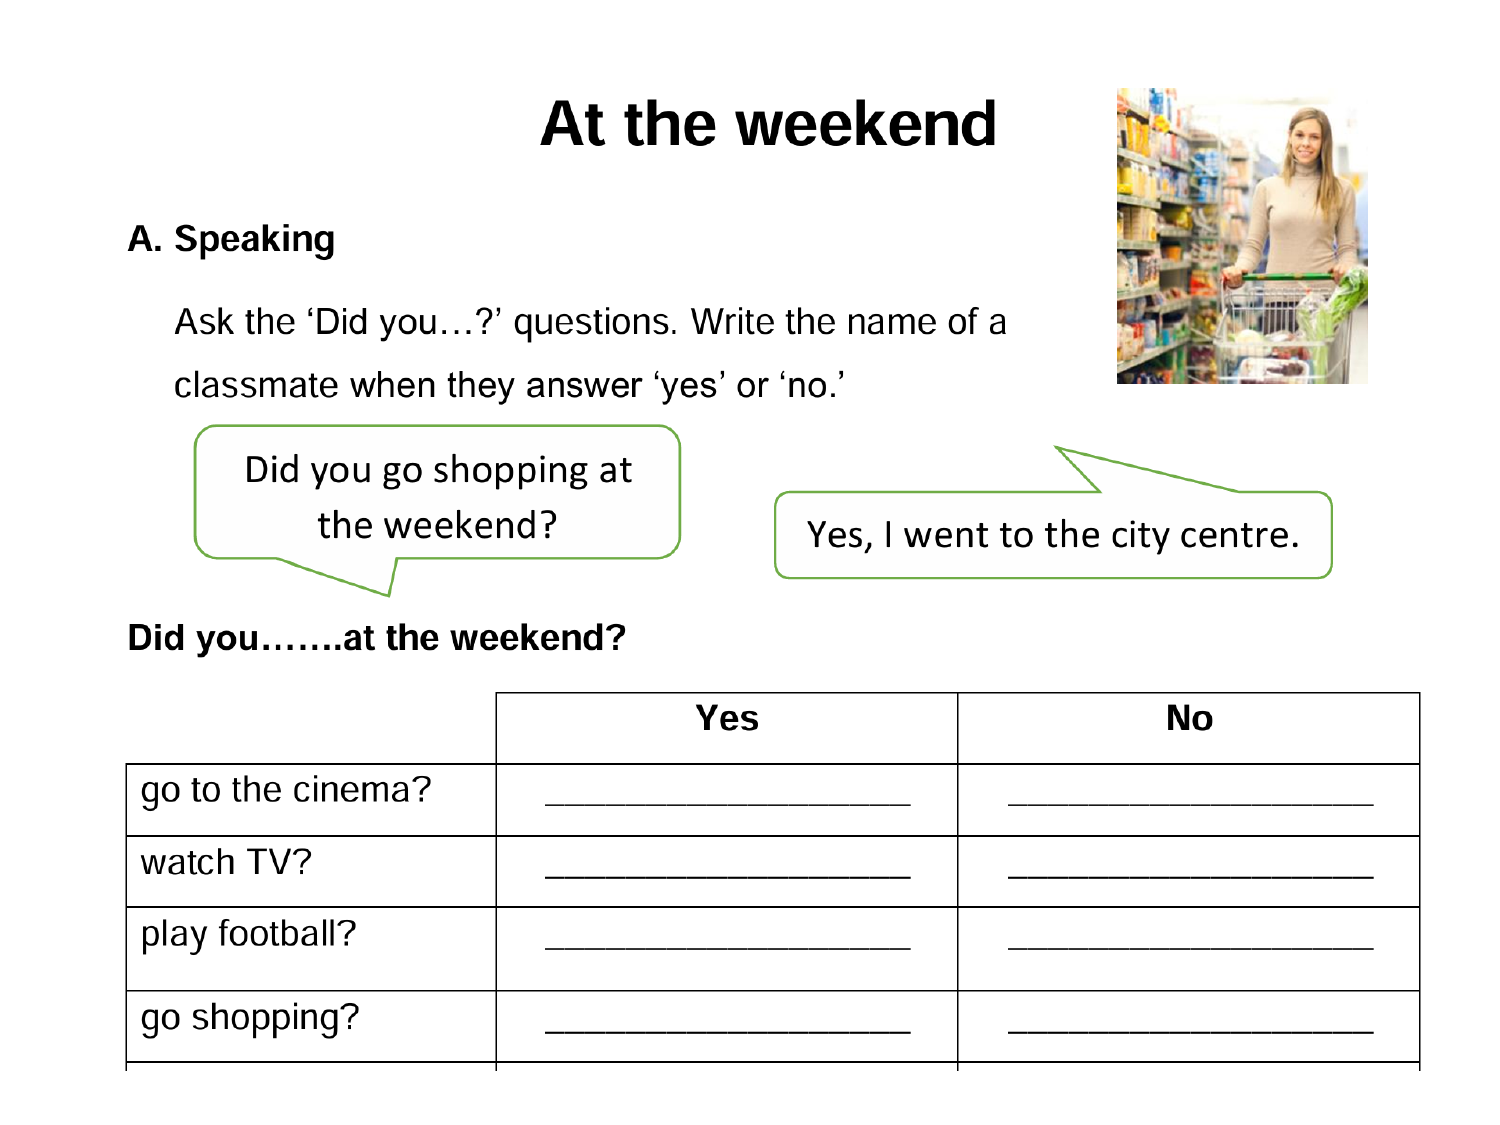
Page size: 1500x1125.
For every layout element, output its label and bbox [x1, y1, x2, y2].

picture [36, 54, 1464, 1071]
